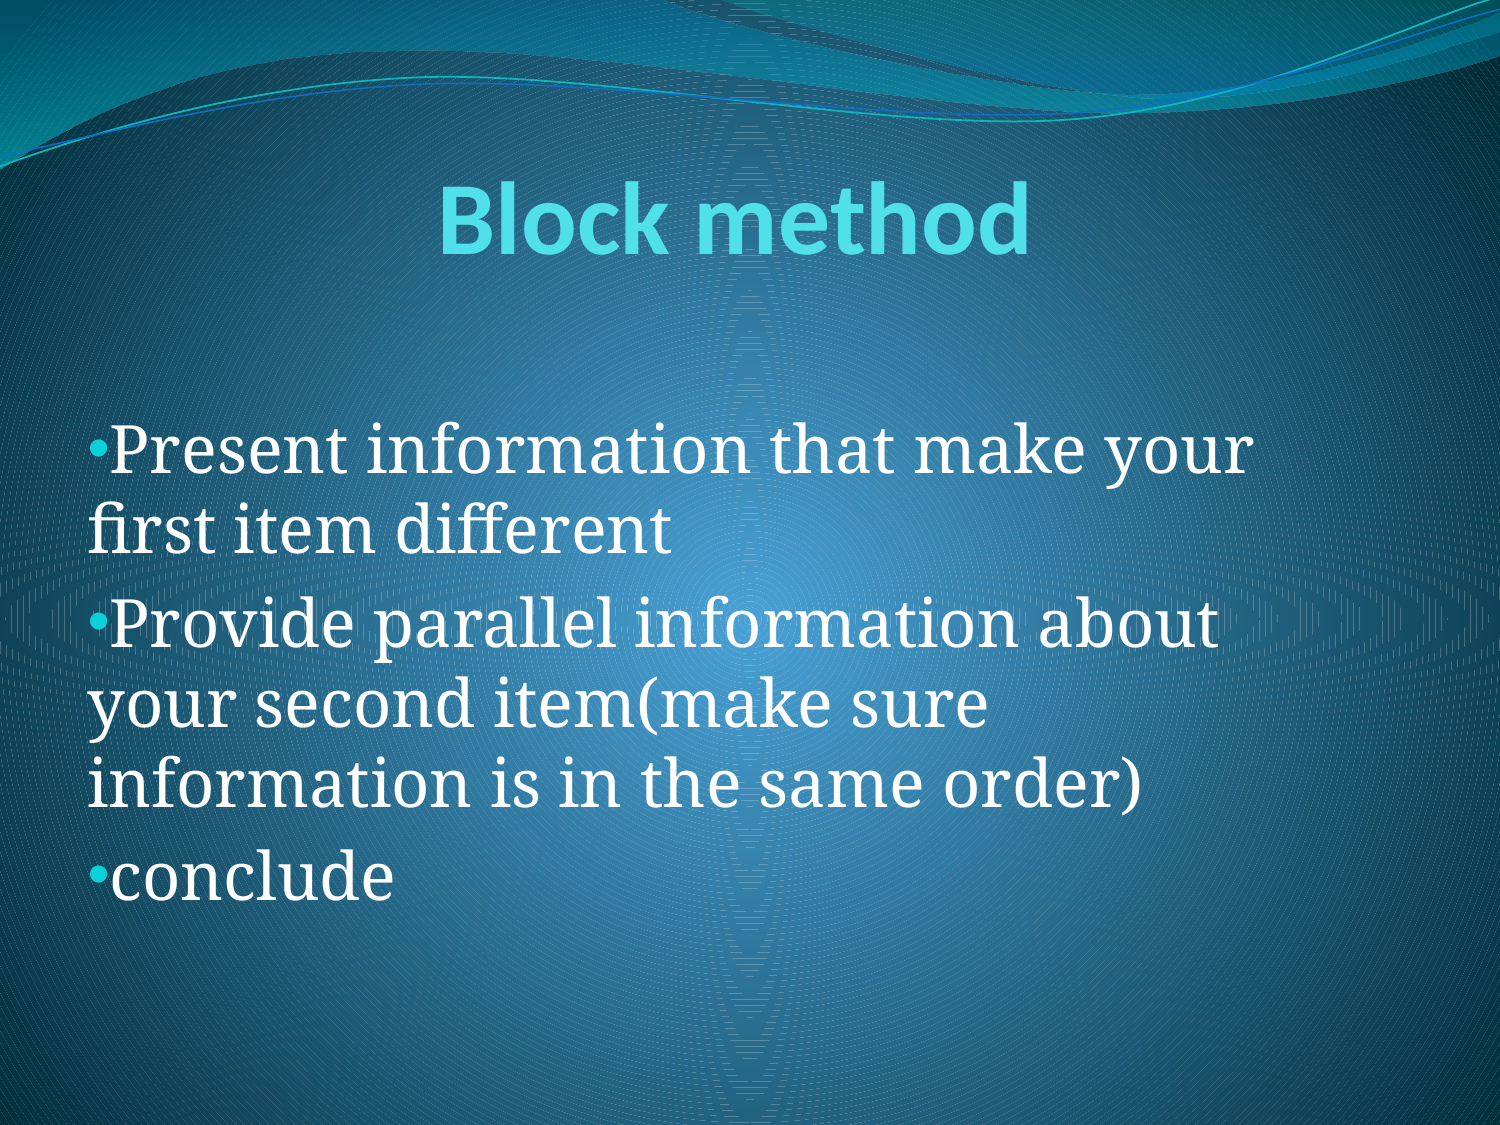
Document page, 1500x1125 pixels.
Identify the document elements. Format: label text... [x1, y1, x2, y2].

title Block method [87, 149, 1388, 525]
subtitle Present information that make your first item different Provide parallel information about your second item(make sure information is in the same order) conclude [87, 399, 1376, 818]
